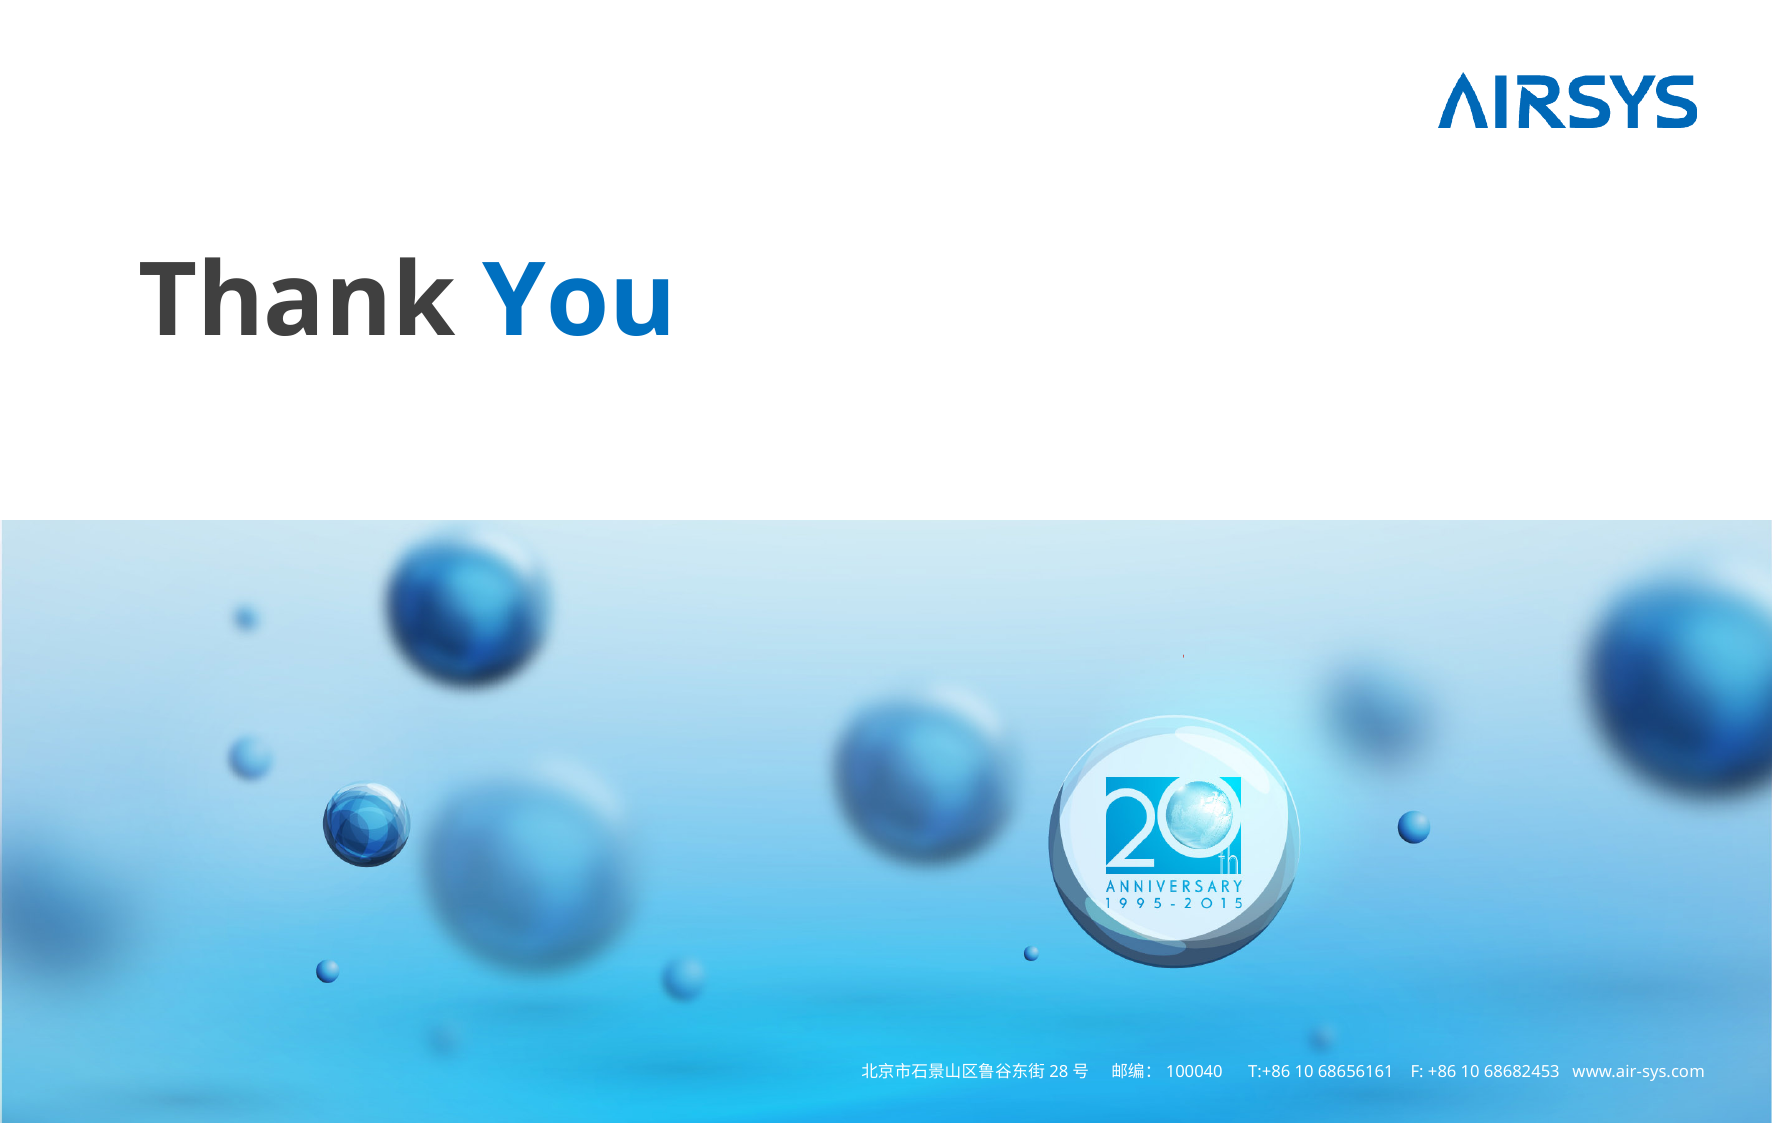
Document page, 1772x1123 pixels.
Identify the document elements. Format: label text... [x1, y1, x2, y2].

picture [0, 520, 1772, 1123]
picture [1437, 72, 1697, 128]
text_box Thank You [123, 224, 1092, 367]
